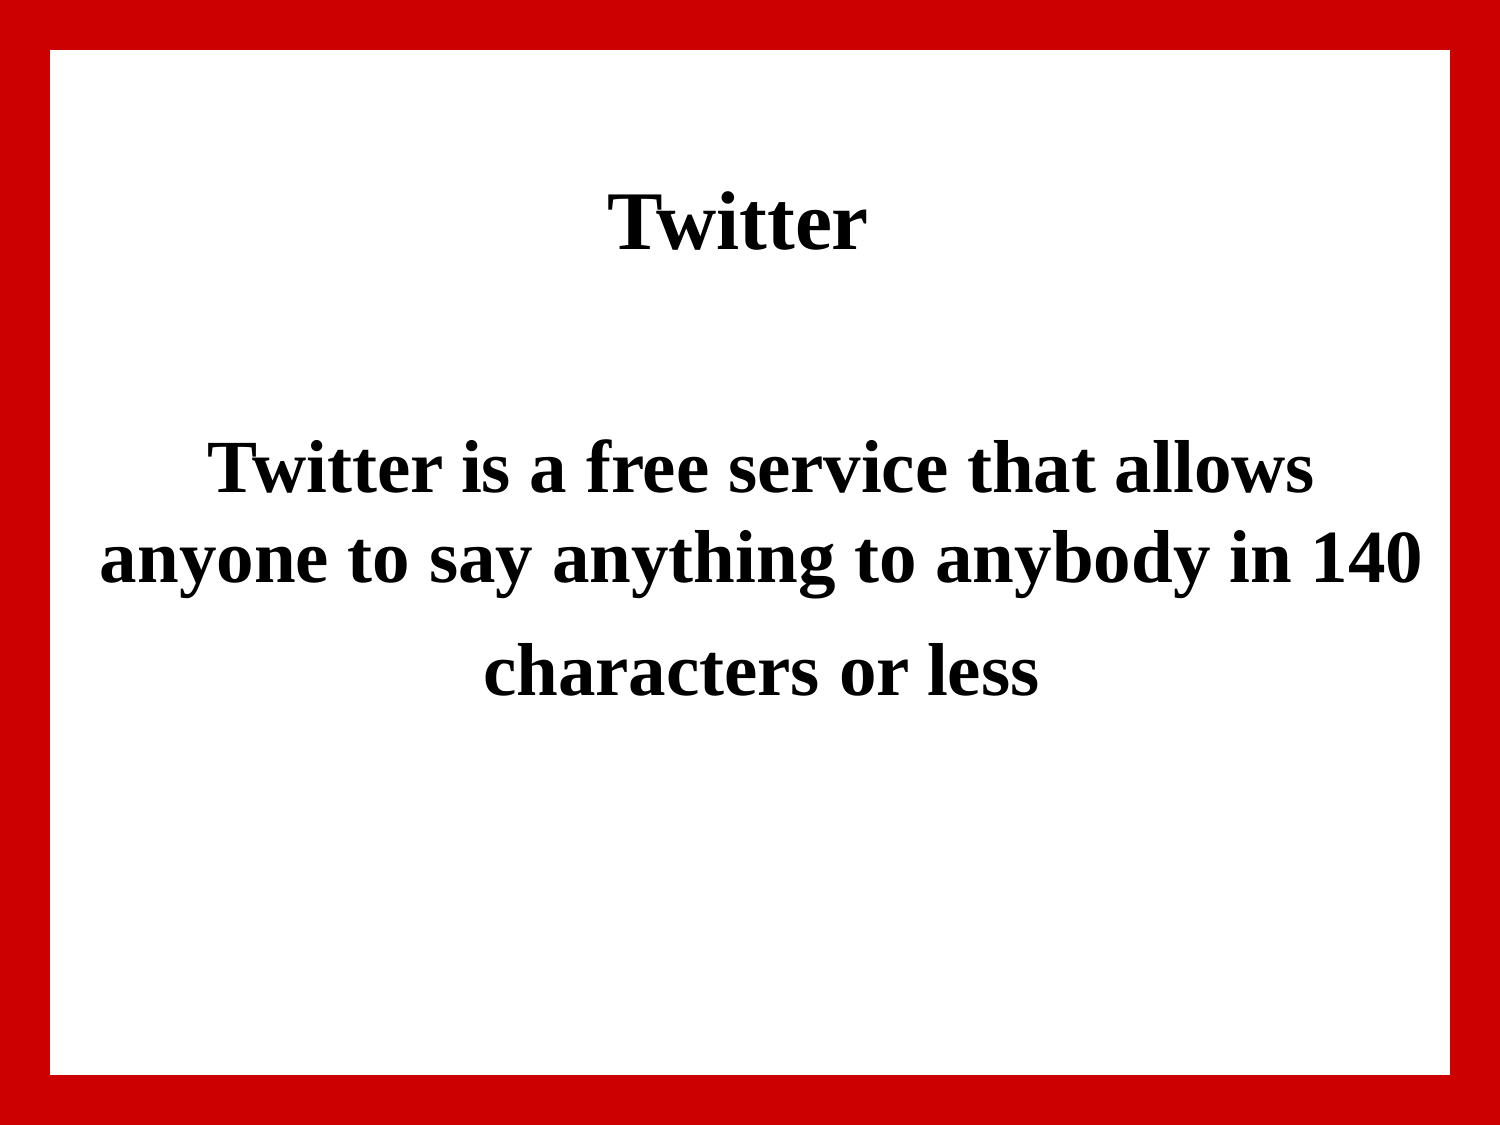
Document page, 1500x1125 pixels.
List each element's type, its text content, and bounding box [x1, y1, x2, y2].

subtitle Twitter is a free service that allows anyone to say anything to anybody in 140 characters or less [70, 409, 1454, 698]
title Twitter [105, 93, 1372, 341]
